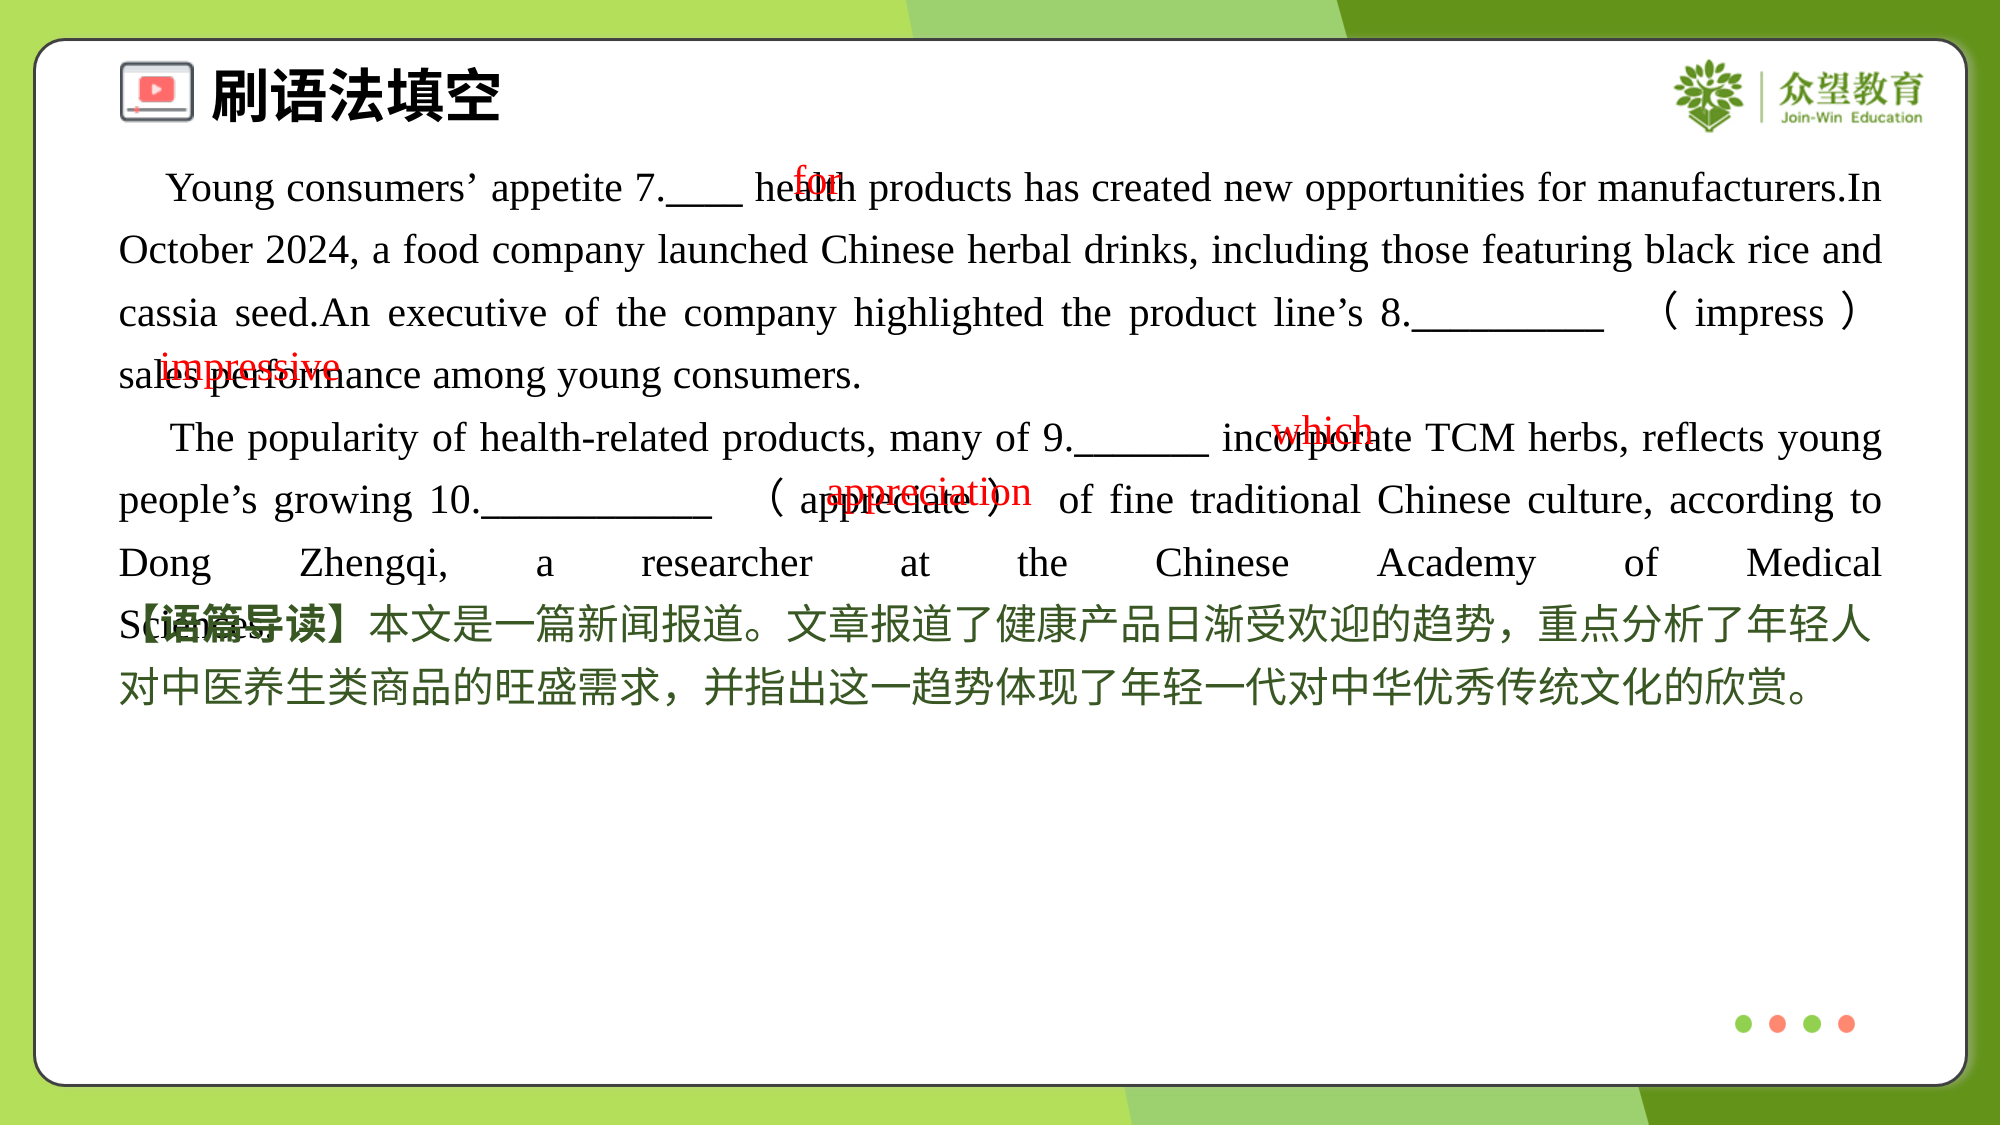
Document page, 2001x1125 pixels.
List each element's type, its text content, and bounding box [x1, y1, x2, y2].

text_box for [788, 140, 847, 199]
text_box 【语篇导读】本文是一篇新闻报道。文章报道了健康产品日渐受欢迎的趋势，重点分析了年轻人对中医养生类商品的旺盛需求，并指出这一趋势体现了年轻一代对中华优秀传统文化的欣赏。 [118, 585, 1883, 706]
text_box impressive [155, 326, 345, 384]
text_box which [1267, 390, 1379, 449]
picture [0, 0, 2000, 1125]
text_box Young consumers’ appetite 7.____ health products has created new opportunities for manufacturers.In October 2024, a food company launched Chinese herbal drinks, including those featuring black rice and cassia seed.An executive of the company highlighted the product line’s 8.__________ （impress） sales performance among young consumers. The popularity of health-related products, many of 9._______ incorporate TCM herbs, reflects young people’s growing 10.____________ （appreciate） of fine traditional Chinese culture, according to Dong Zhengqi, a researcher at the Chinese Academy of Medical Sciences.#1.4 [118, 146, 1883, 579]
text_box appreciation [821, 451, 1037, 509]
